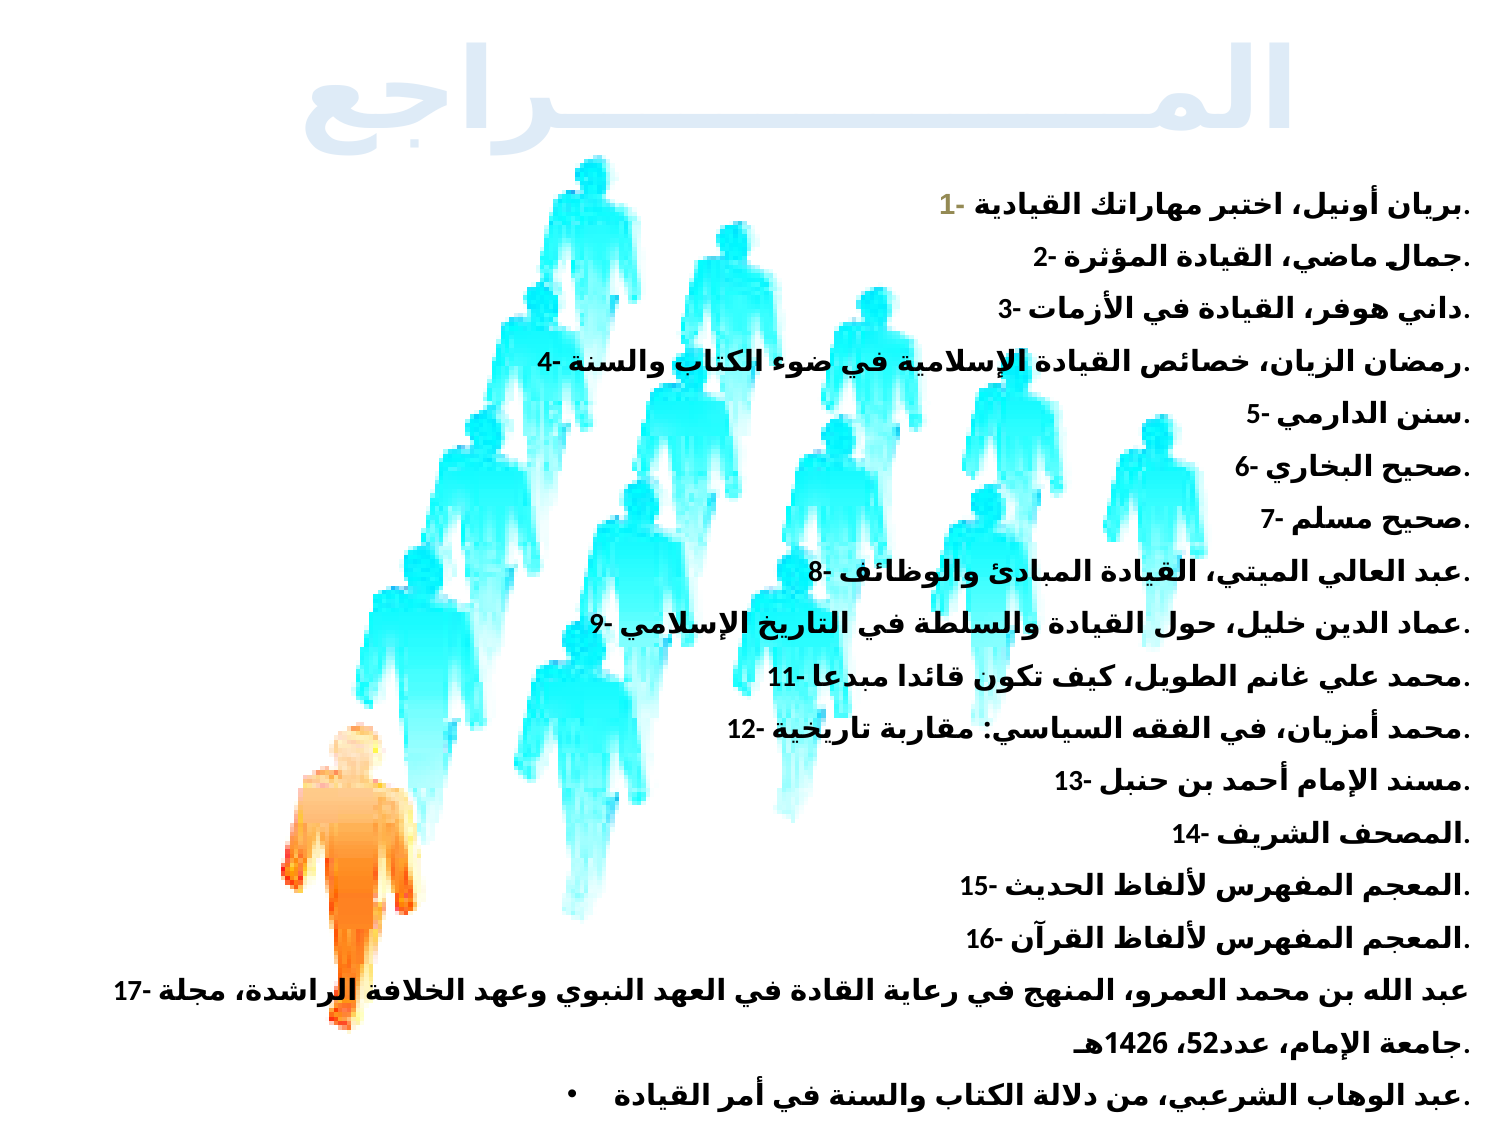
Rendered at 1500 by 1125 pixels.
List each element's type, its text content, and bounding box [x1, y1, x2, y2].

text_box 1- بريان أونيل، اختبر مهاراتك القيادية. 2- جمال ماضي، القيادة المؤثرة. 3- داني هوفر، القيادة في الأزمات. 4- رمضان الزيان، خصائص القيادة الإسلامية في ضوء الكتاب والسنة. 5- سنن الدارمي. 6- صحيح البخاري. 7- صحيح مسلم. 8- عبد العالي الميتي، القيادة المبادئ والوظائف. 9- عماد الدين خليل، حول القيادة والسلطة في التاريخ الإسلامي. 11- محمد علي غانم الطويل، كيف تكون قائدا مبدعا. 12- محمد أمزيان، في الفقه السياسي: مقاربة تاريخية. 13- مسند الإمام أحمد بن حنبل. 14- المصحف الشريف. 15- المعجم المفهرس لألفاظ الحديث. 16- المعجم المفهرس لألفاظ القرآن. 17- عبد الله بن محمد العمرو، المنهج في رعاية القادة في العهد النبوي وعهد الخلافة الراشدة، مجلة جامعة الإمام، عدد52، 1426هـ. عبد الوهاب الشرعبي، من دلالة الكتاب والسنة في أمر القيادة. [16, 160, 1486, 1119]
text_box المـــــــــــــــراجع [284, 8, 1315, 159]
picture [232, 120, 1270, 1061]
